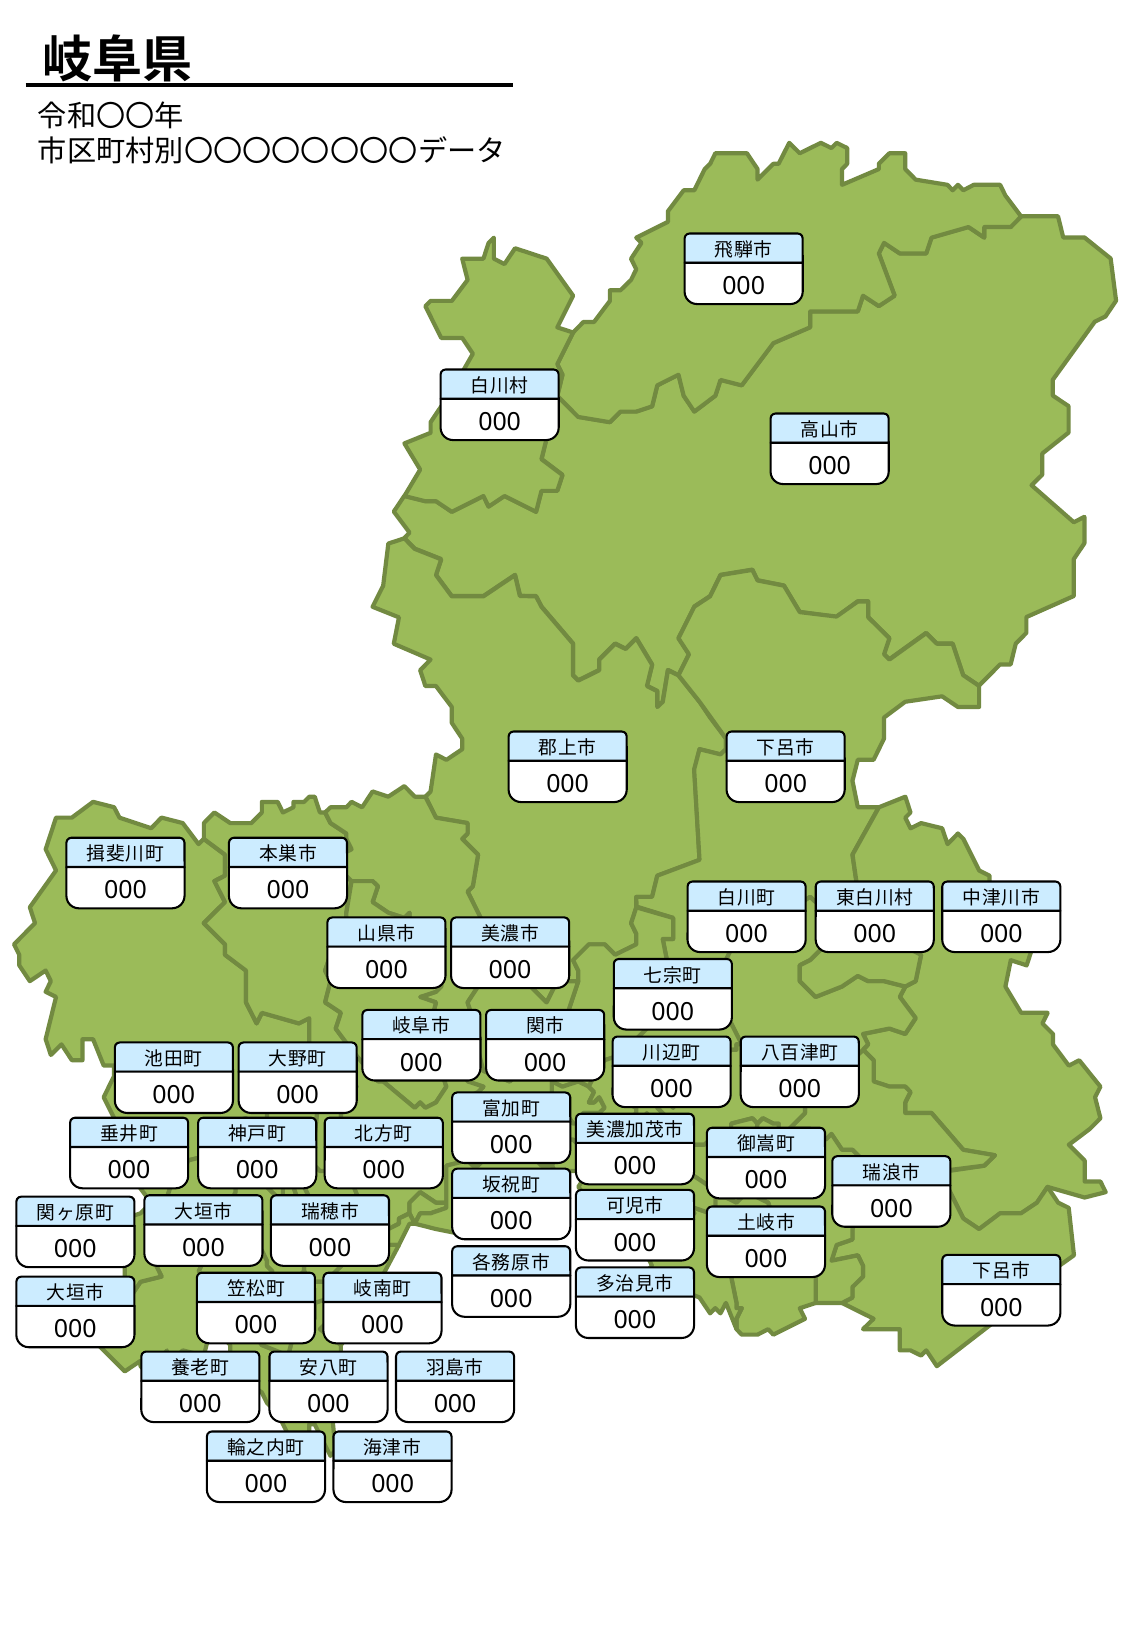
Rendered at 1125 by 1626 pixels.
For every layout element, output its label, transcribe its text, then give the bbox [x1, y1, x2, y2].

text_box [575, 1113, 695, 1185]
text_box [16, 1196, 135, 1268]
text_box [362, 1009, 481, 1081]
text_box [942, 1254, 1061, 1326]
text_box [575, 1267, 695, 1339]
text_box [450, 917, 570, 989]
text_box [327, 917, 446, 989]
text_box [197, 1117, 317, 1189]
text_box 岐阜県 [28, 20, 208, 83]
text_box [485, 1009, 605, 1081]
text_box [323, 1272, 442, 1344]
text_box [196, 1272, 316, 1344]
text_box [206, 1431, 326, 1503]
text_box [13, 142, 1117, 1457]
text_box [269, 1351, 388, 1423]
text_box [942, 881, 1061, 953]
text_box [395, 1351, 515, 1423]
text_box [440, 369, 559, 441]
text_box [740, 1036, 860, 1108]
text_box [324, 1117, 444, 1189]
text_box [706, 1206, 826, 1278]
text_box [238, 1042, 357, 1114]
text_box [69, 1117, 189, 1189]
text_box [613, 958, 733, 1030]
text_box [270, 1195, 390, 1267]
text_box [726, 731, 845, 803]
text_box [16, 1276, 135, 1348]
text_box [333, 1431, 452, 1503]
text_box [815, 881, 935, 953]
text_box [770, 413, 889, 485]
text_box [228, 837, 348, 909]
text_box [575, 1189, 695, 1261]
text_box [451, 1092, 571, 1164]
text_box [451, 1246, 571, 1318]
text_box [508, 731, 627, 803]
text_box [141, 1351, 260, 1423]
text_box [832, 1155, 951, 1228]
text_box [144, 1195, 263, 1267]
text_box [687, 881, 806, 953]
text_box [612, 1036, 731, 1108]
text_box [706, 1127, 826, 1199]
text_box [66, 837, 185, 909]
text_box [684, 233, 803, 305]
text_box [114, 1042, 234, 1114]
text_box 令和〇〇年 市区町村別〇〇〇〇〇〇〇〇データ [23, 89, 521, 141]
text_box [451, 1168, 571, 1240]
